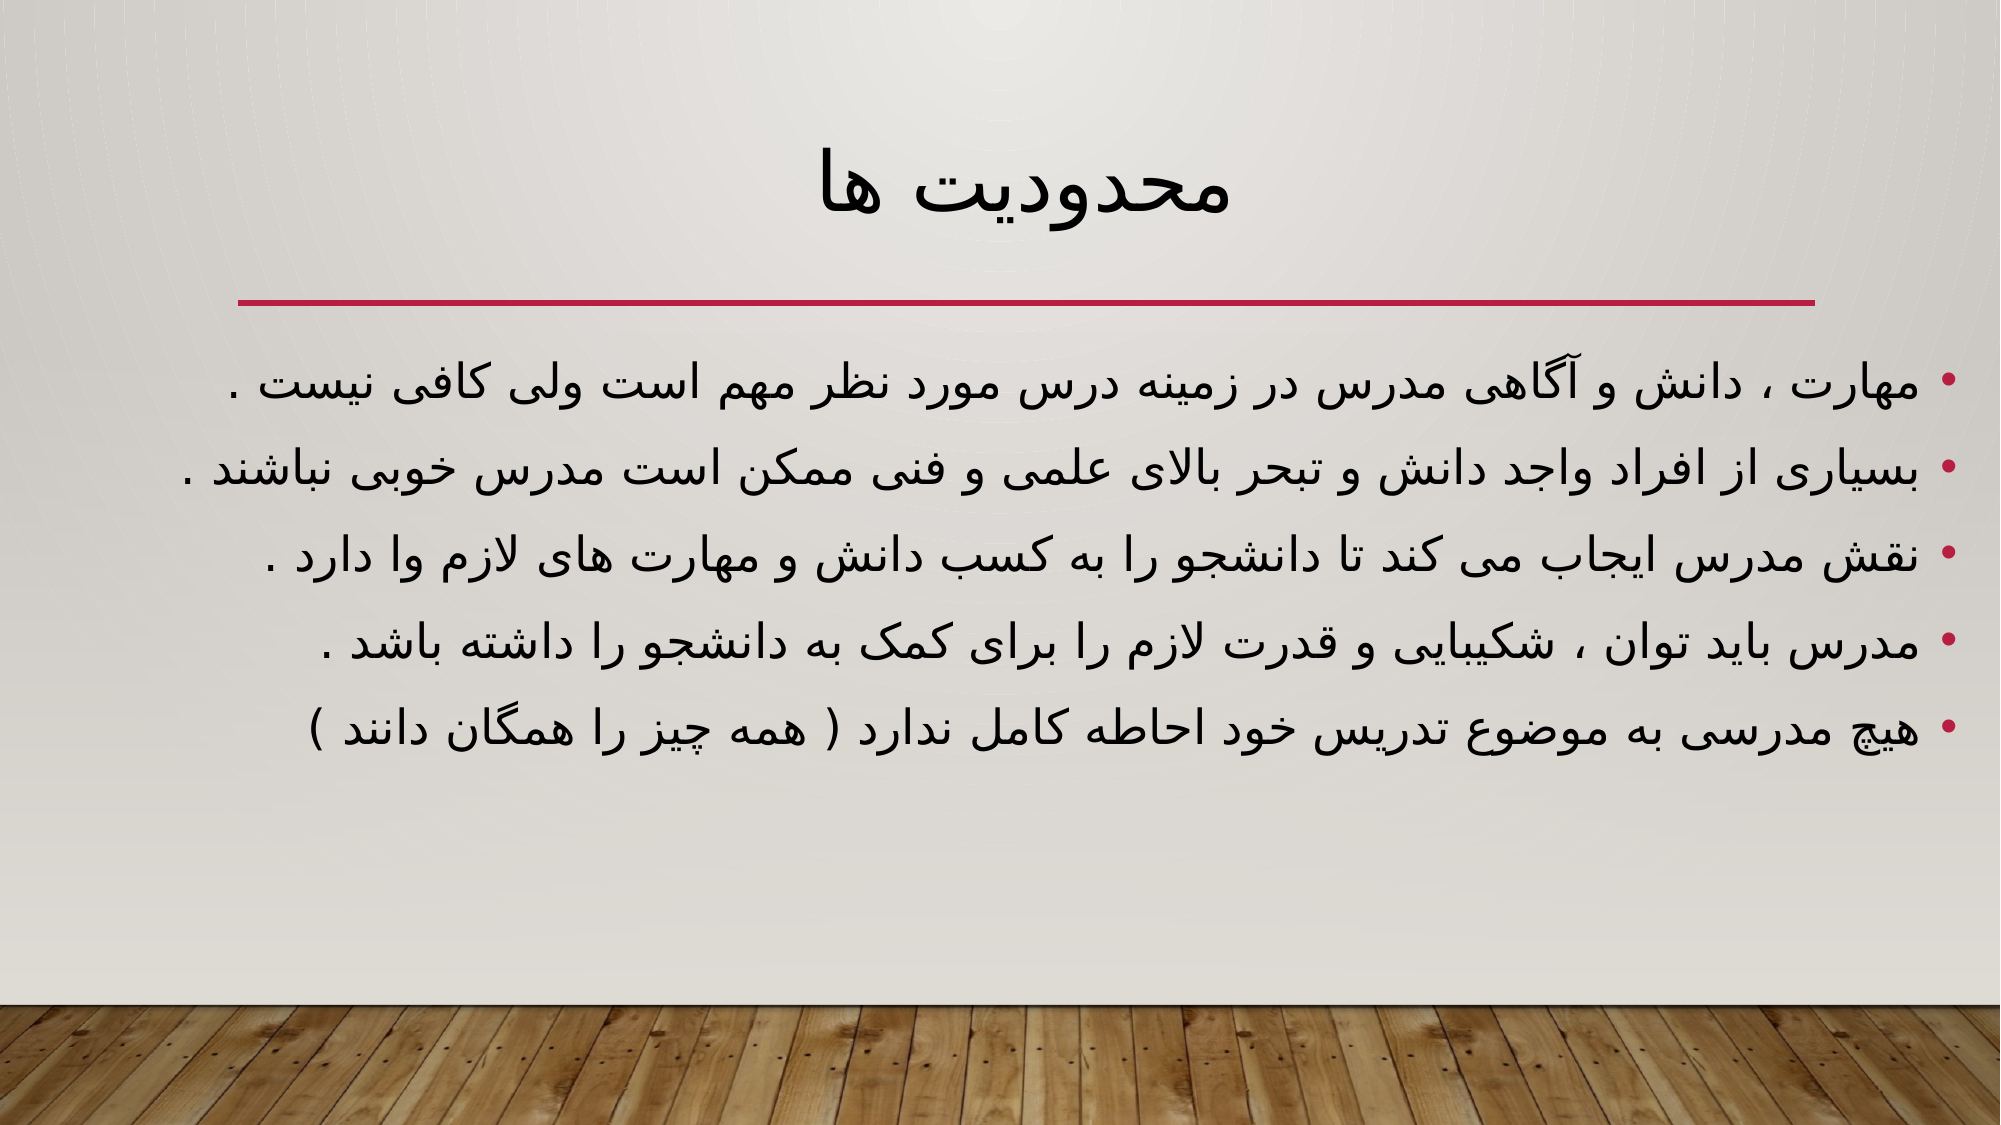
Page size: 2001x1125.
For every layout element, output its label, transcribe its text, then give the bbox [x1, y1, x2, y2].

list مهارت ، دانش و آگاهی مدرس در زمینه درس مورد نظر مهم است ولی کافی نیست . بسیاری از افراد واجد دانش و تبحر بالای علمی و فنی ممکن است مدرس خوبی نباشند . نقش مدرس ایجاب می کند تا دانشجو را به کسب دانش و مهارت های لازم وا دارد . مدرس باید توان ، شکیبایی و قدرت لازم را برای کمک به دانشجو را داشته باشد . هیچ مدرسی به موضوع تدریس خود احاطه کامل ندارد ( همه چیز را همگان دانند ) [0, 330, 1970, 993]
picture [0, 1005, 2000, 1125]
title محدودیت ها [238, 131, 1814, 305]
